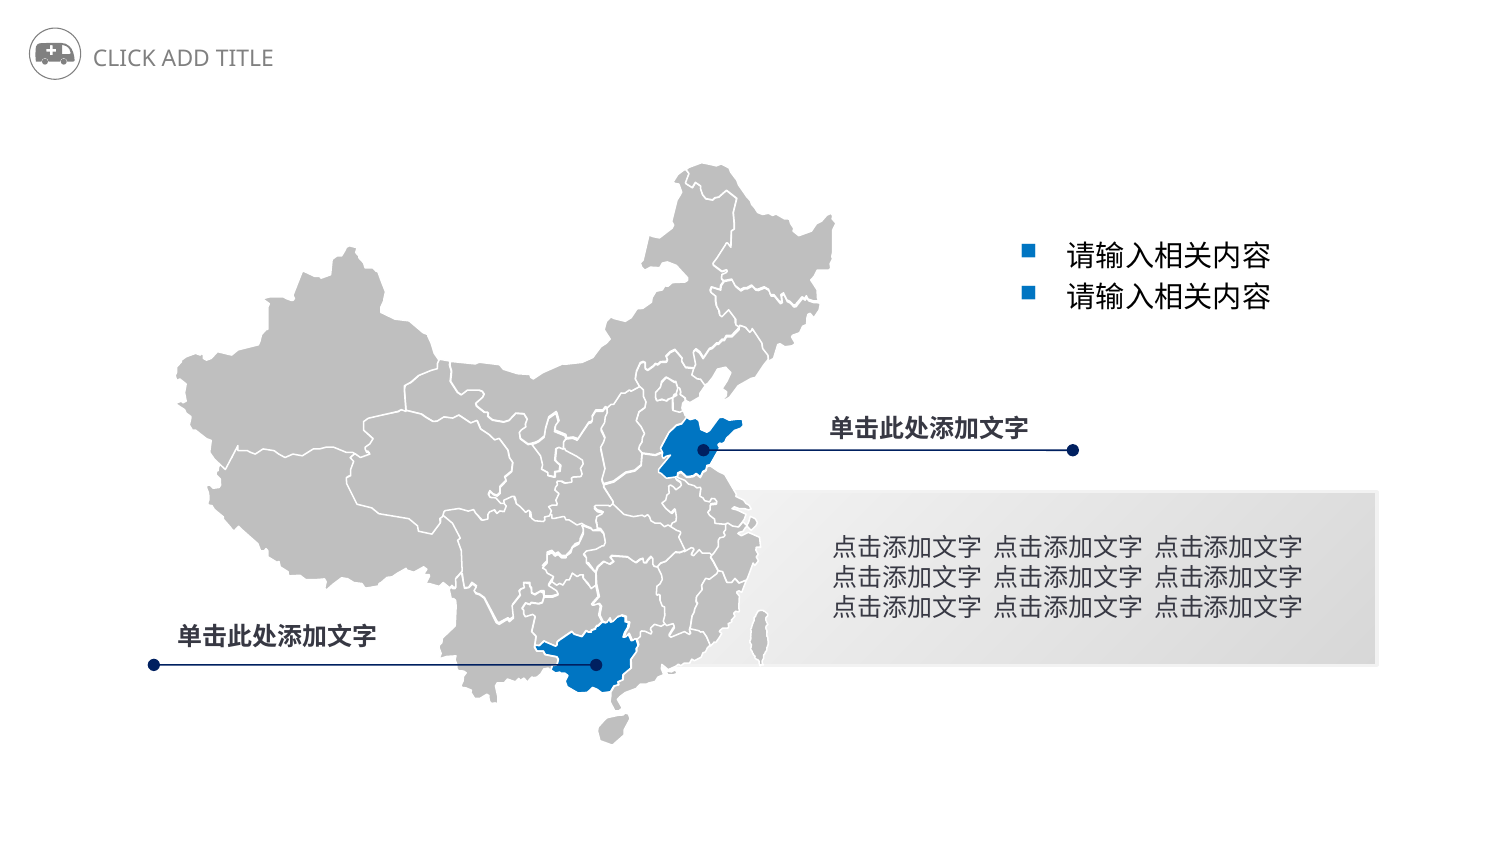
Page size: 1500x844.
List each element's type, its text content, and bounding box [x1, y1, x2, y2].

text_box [840, 491, 1378, 666]
text_box 请输入相关内容 请输入相关内容 [1006, 223, 1306, 321]
text_box 单击此处添加文字 [164, 607, 169, 658]
text_box [840, 444, 1080, 457]
text_box 单击此处添加文字 [840, 399, 1044, 450]
text_box [147, 658, 169, 672]
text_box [174, 162, 837, 746]
